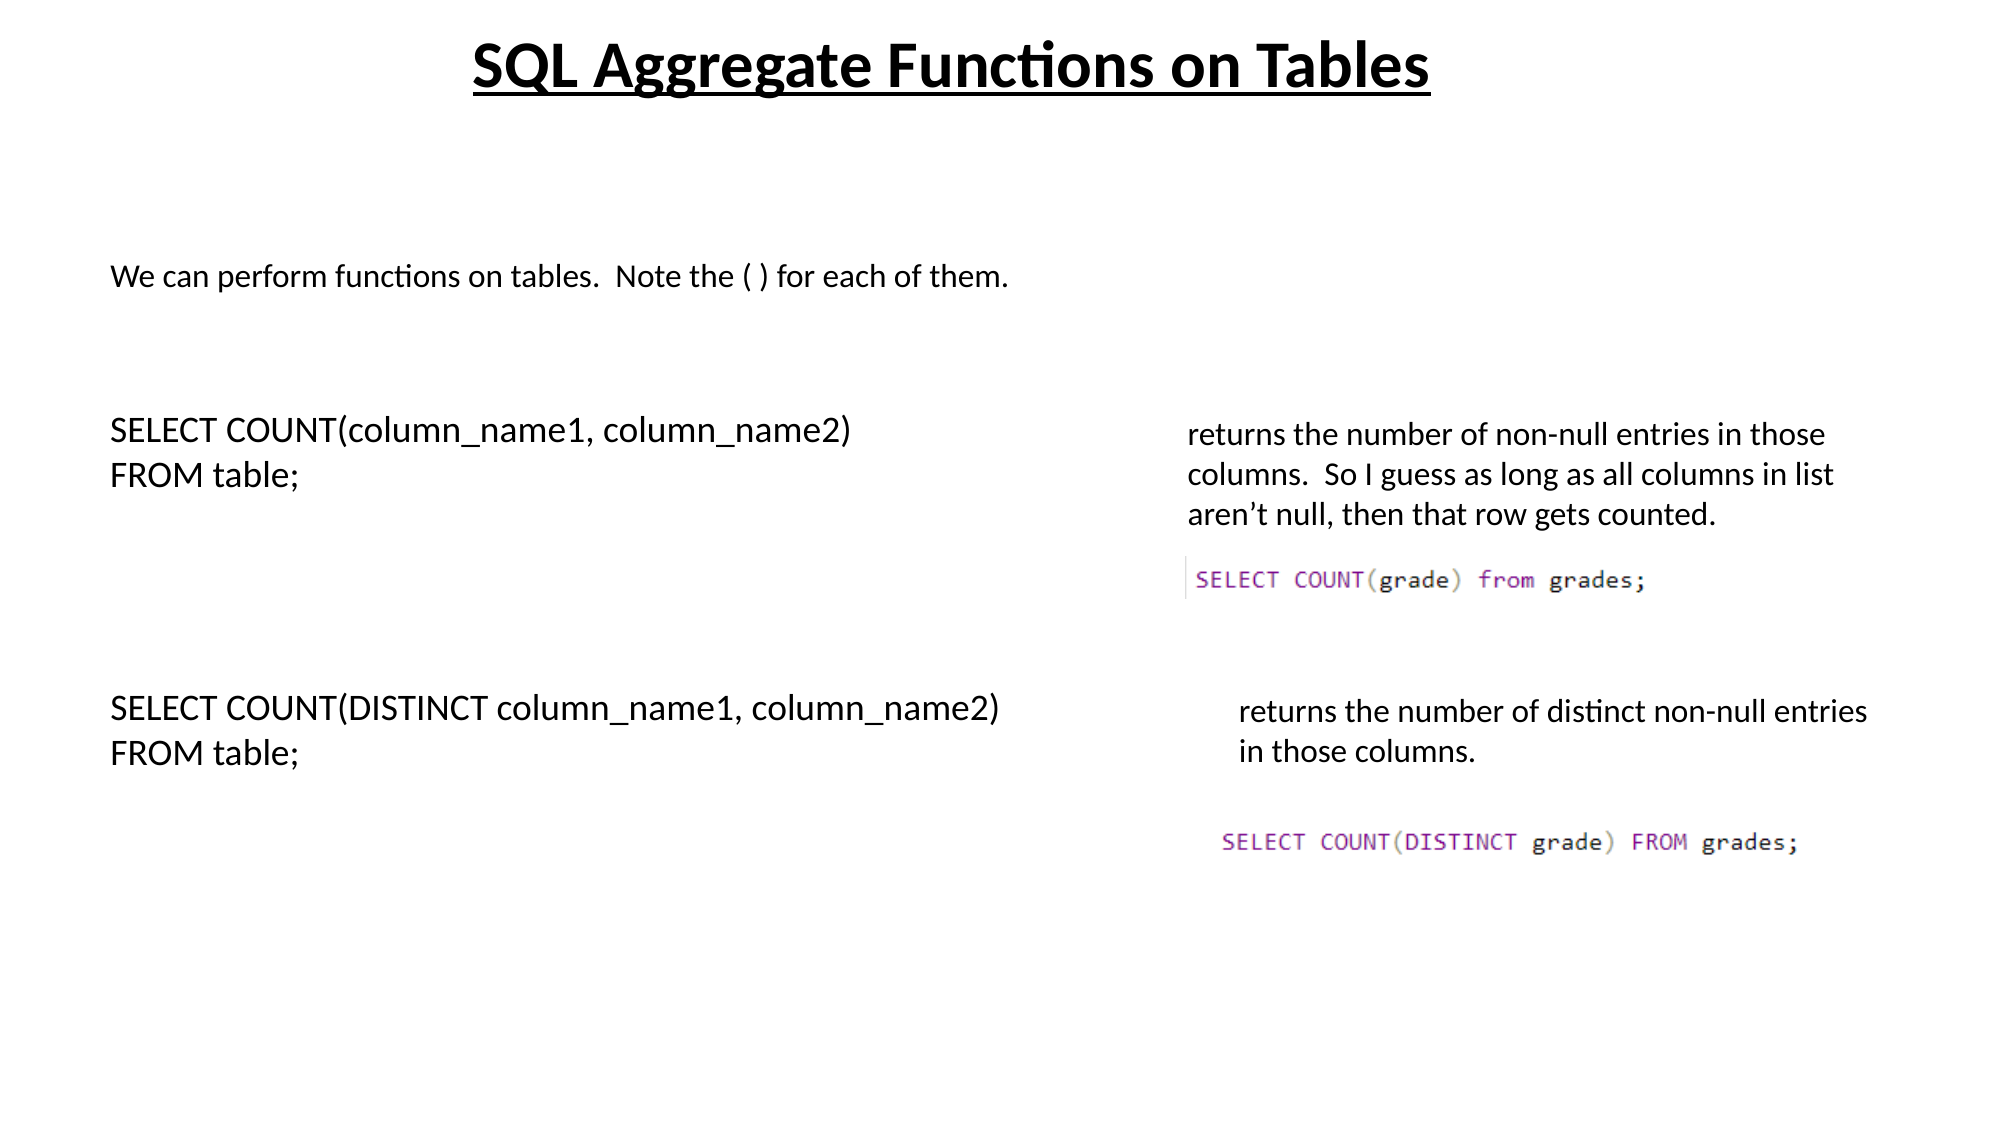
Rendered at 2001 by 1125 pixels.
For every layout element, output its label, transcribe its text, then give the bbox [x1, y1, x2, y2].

text_box returns the number of non-null entries in those columns. So I guess as long as all columns in list aren’t null, then that row gets counted. [1172, 404, 1854, 540]
text_box We can perform functions on tables. Note the ( ) for each of them. [95, 247, 1186, 302]
picture [1216, 823, 1803, 858]
text_box SELECT COUNT(column_name1, column_name2) FROM table; [95, 397, 963, 503]
picture [1185, 556, 1649, 599]
text_box SQL Aggregate Functions on Tables [457, 13, 1446, 109]
text_box SELECT COUNT(DISTINCT column_name1, column_name2) FROM table; [95, 675, 1027, 781]
text_box returns the number of distinct non-null entries in those columns. [1224, 681, 1905, 777]
